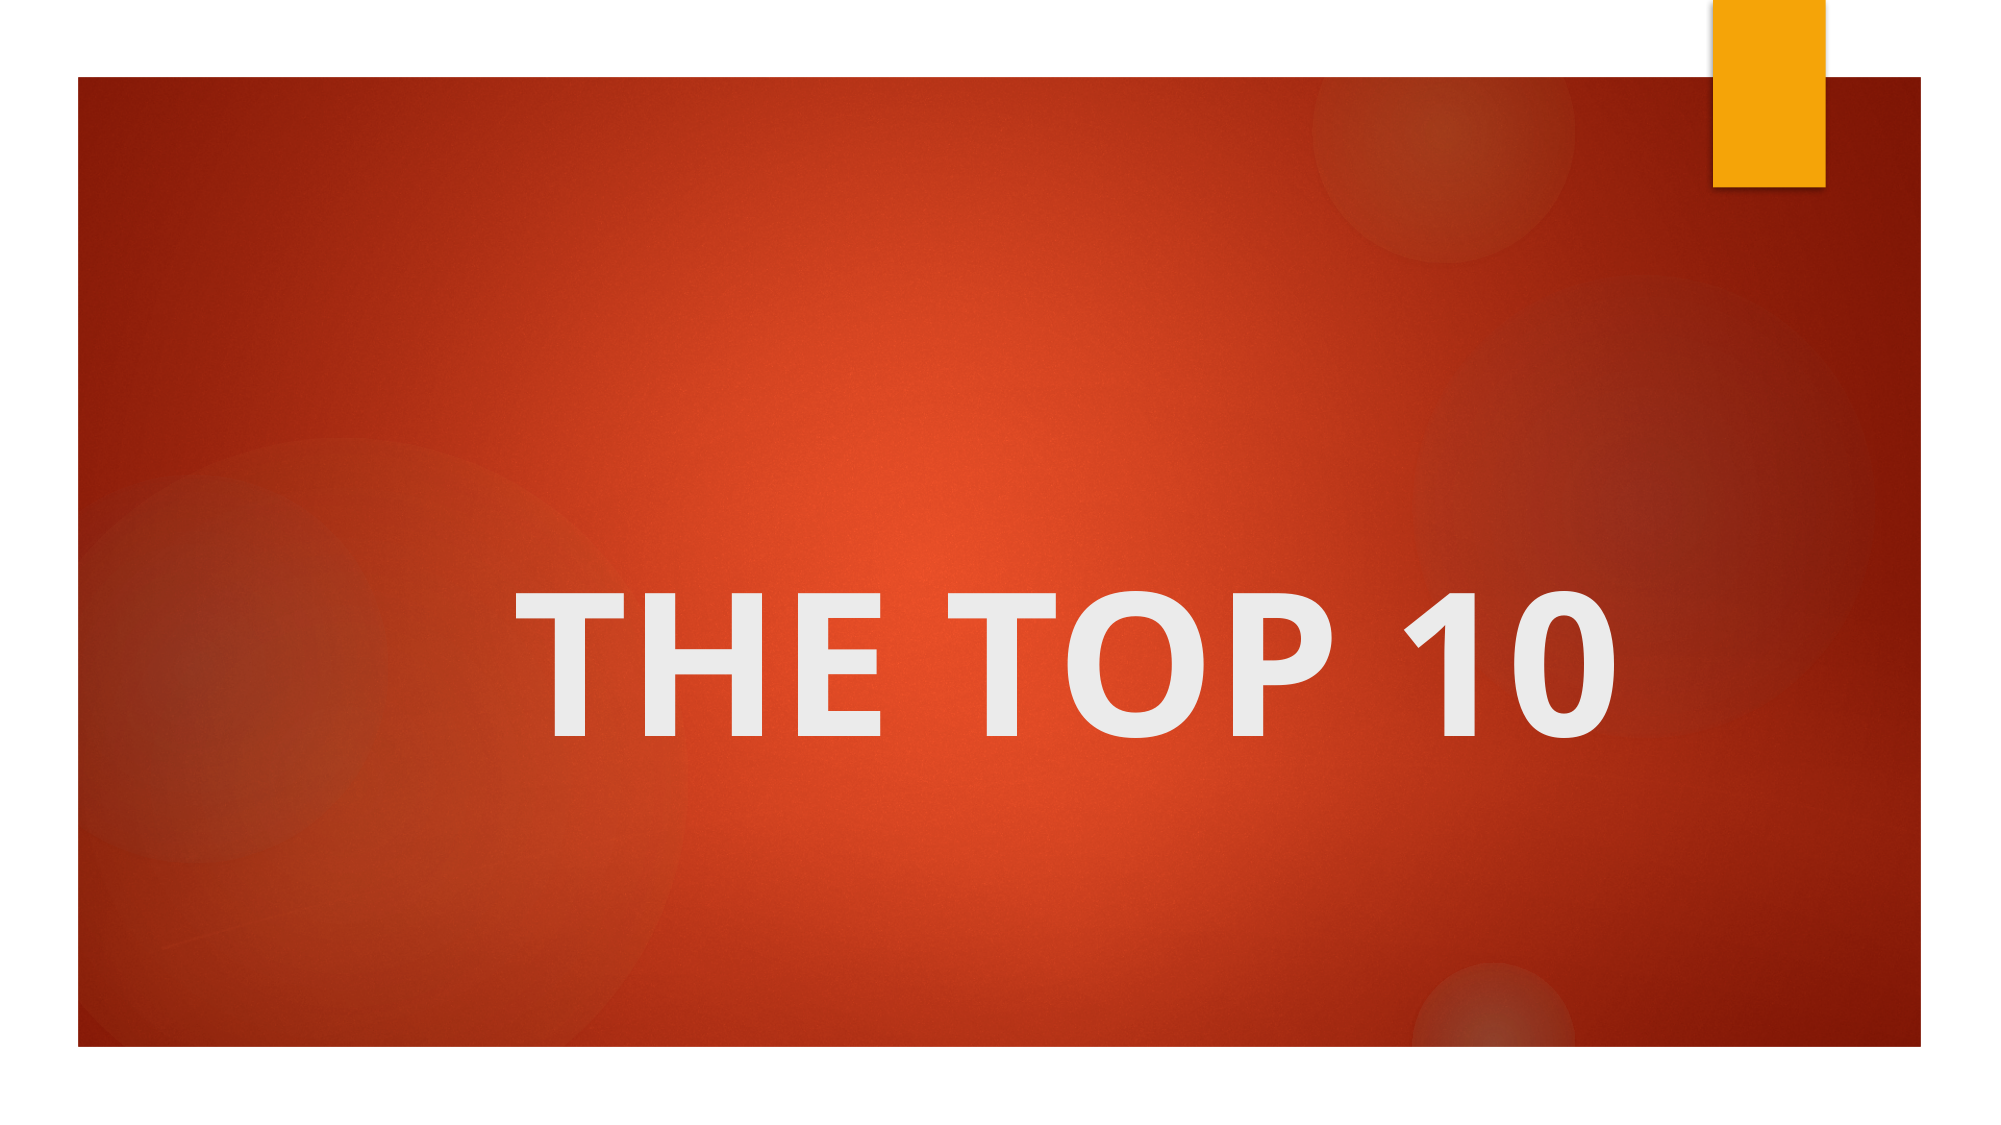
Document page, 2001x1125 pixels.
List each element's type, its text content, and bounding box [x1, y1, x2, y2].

title THE TOP 10 [189, 503, 1638, 784]
